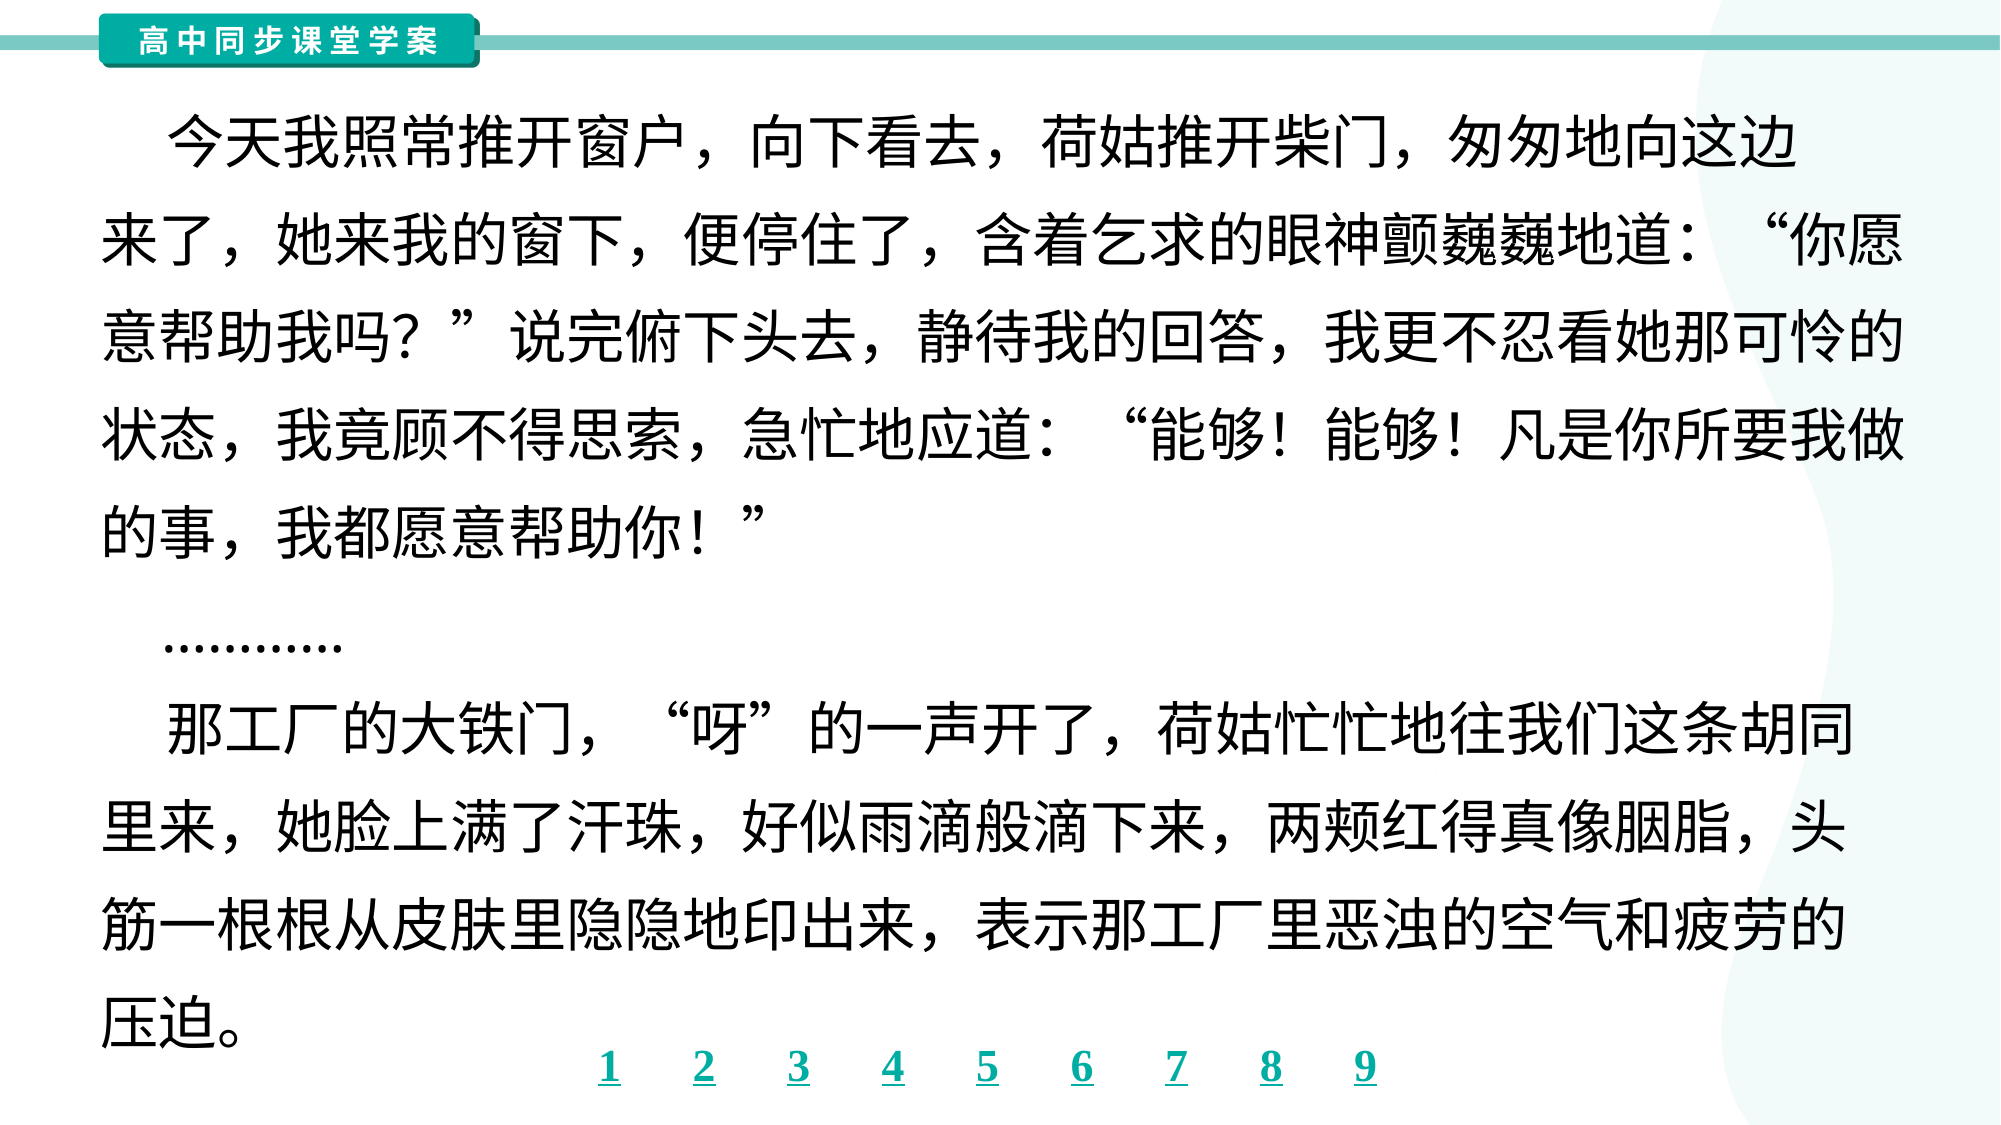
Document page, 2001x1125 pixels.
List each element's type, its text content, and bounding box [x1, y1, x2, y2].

picture [0, 0, 2000, 1125]
text_box 今天我照常推开窗户，向下看去，荷姑推开柴门，匆匆地向这边 来了，她来我的窗下，便停住了，含着乞求的眼神颤巍巍地道：“你愿 意帮助我吗？”说完俯下头去，静待我的回答，我更不忍看她那可怜的 状态，我竟顾不得思索，急忙地应道：“能够！能够！凡是你所要我做 的事，我都愿意帮助你！” ………… 那工厂的大铁门，“呀”的一声开了，荷姑忙忙地往我们这条胡同 里来，她脸上满了汗珠，好似雨滴般滴下来，两颊红得真像胭脂，头 筋一根根从皮肤里隐隐地印出来，表示那工厂里恶浊的空气和疲劳的 压迫。 [100, 76, 1899, 1056]
